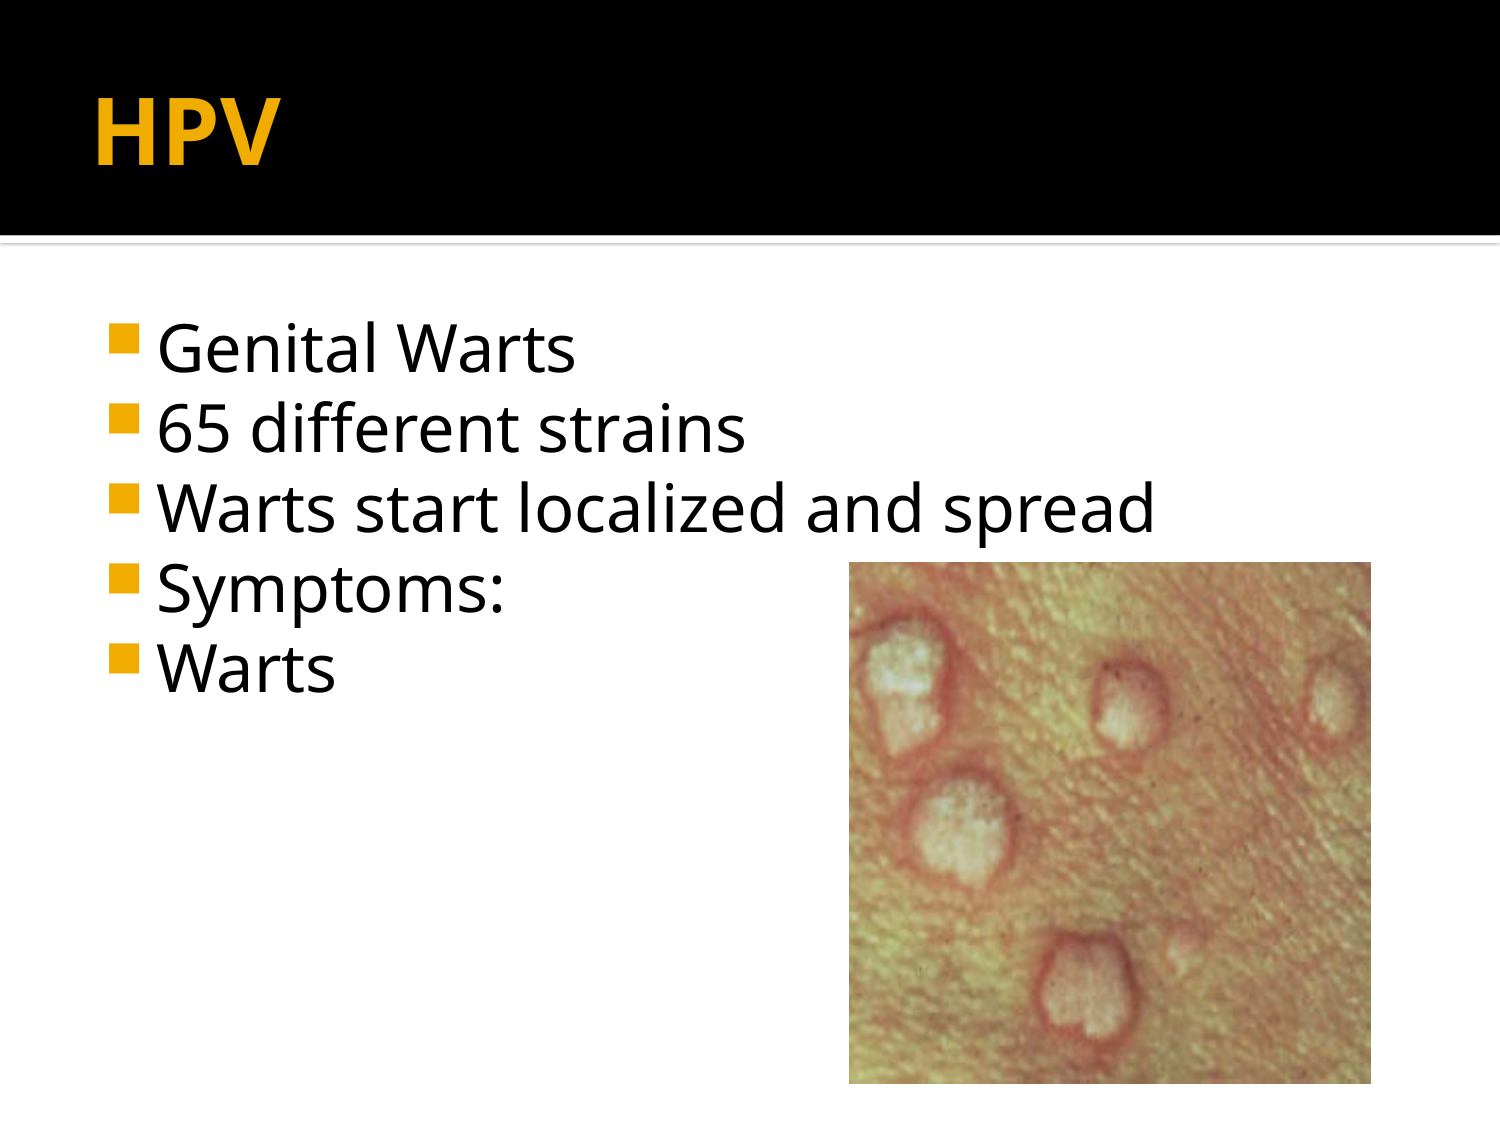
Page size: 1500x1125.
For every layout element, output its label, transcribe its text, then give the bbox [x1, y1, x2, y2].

picture [849, 562, 1371, 1084]
list Genital Warts 65 different strains Warts start localized and spread Symptoms: Warts [75, 291, 1425, 1050]
title HPV [75, 25, 1425, 231]
